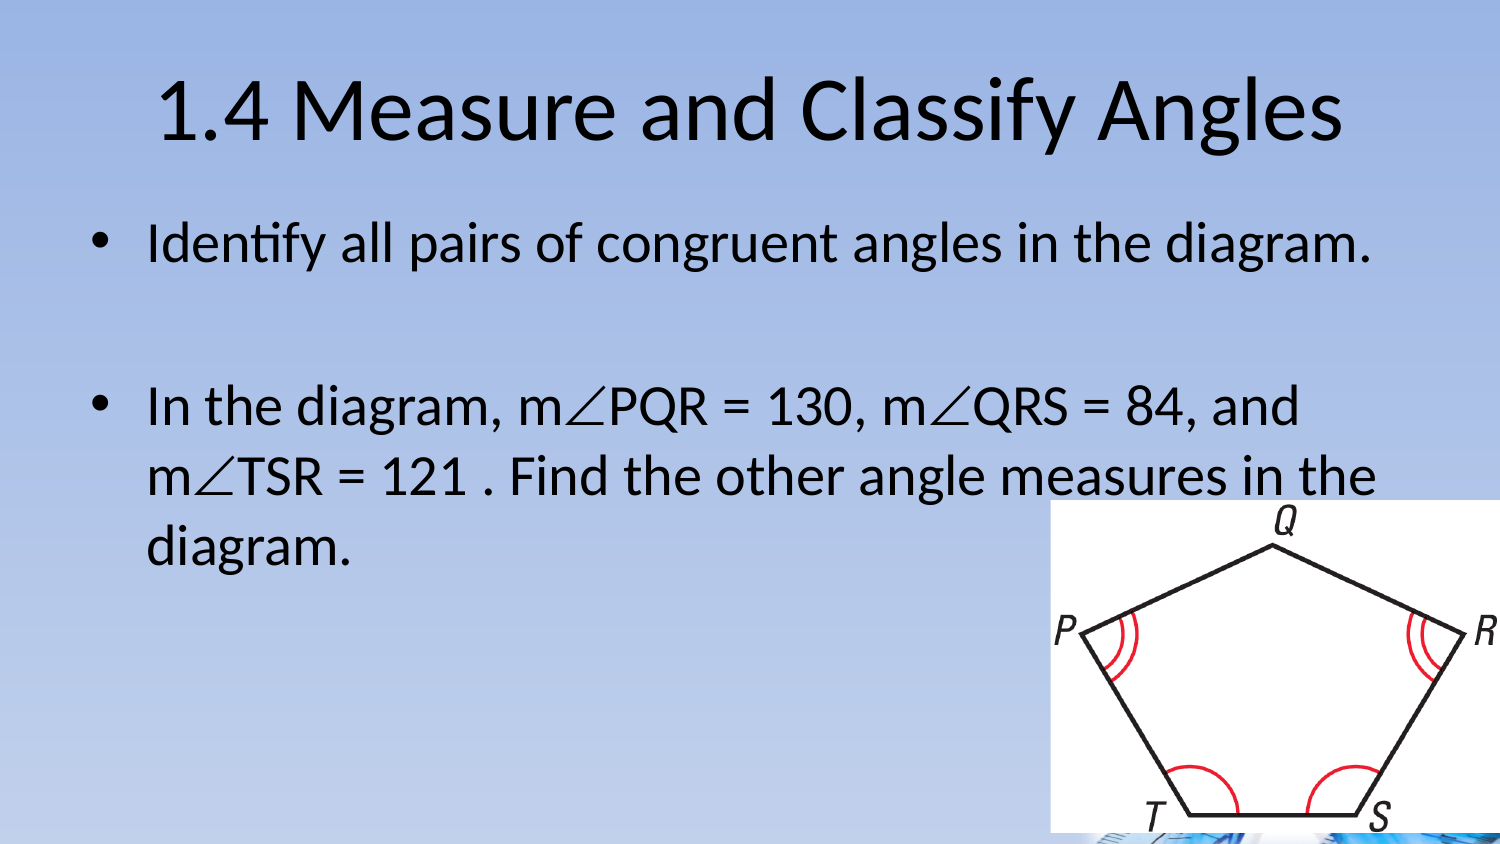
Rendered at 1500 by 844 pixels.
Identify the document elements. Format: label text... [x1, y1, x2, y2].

title 1.4 Measure and Classify Angles [75, 33, 1425, 175]
picture [1050, 500, 1500, 838]
list Identify all pairs of congruent angles in the diagram. In the diagram, mPQR = 130, mQRS = 84, and mTSR = 121 . Find the other angle measures in the diagram. [75, 196, 1425, 754]
